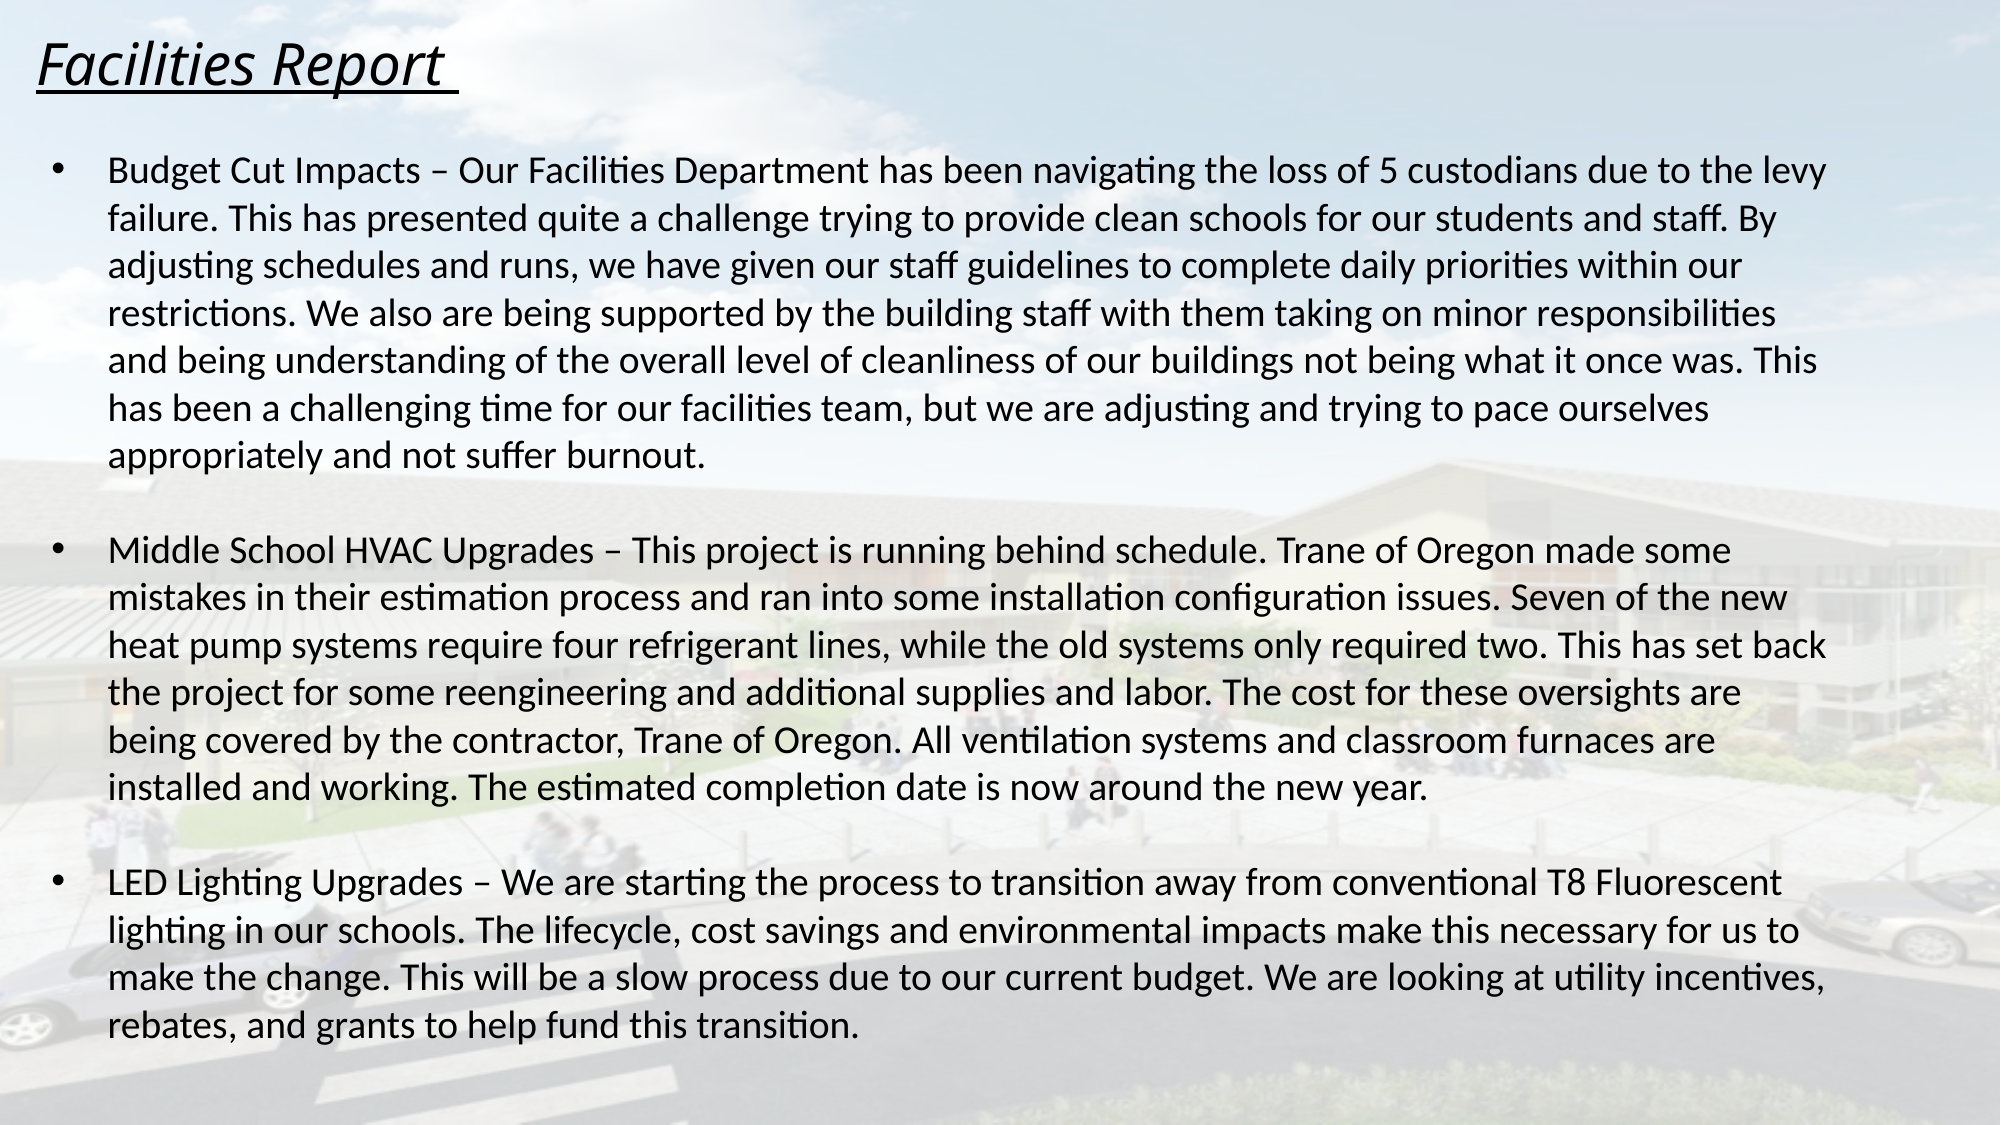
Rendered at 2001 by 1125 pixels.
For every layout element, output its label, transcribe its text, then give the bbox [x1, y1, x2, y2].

text_box Budget Cut Impacts – Our Facilities Department has been navigating the loss of 5 custodians due to the levy failure. This has presented quite a challenge trying to provide clean schools for our students and staff. By adjusting schedules and runs, we have given our staff guidelines to complete daily priorities within our restrictions. We also are being supported by the building staff with them taking on minor responsibilities and being understanding of the overall level of cleanliness of our buildings not being what it once was. This has been a challenging time for our facilities team, but we are adjusting and trying to pace ourselves appropriately and not suffer burnout. Middle School HVAC Upgrades – This project is running behind schedule. Trane of Oregon made some mistakes in their estimation process and ran into some installation configuration issues. Seven of the new heat pump systems require four refrigerant lines, while the old systems only required two. This has set back the project for some reengineering and additional supplies and labor. The cost for these oversights are being covered by the contractor, Trane of Oregon. All ventilation systems and classroom furnaces are installed and working. The estimated completion date is now around the new year. LED Lighting Upgrades – We are starting the process to transition away from conventional T8 Fluorescent lighting in our schools. The lifecycle, cost savings and environmental impacts make this necessary for us to make the change. This will be a slow process due to our current budget. We are looking at utility incentives, rebates, and grants to help fund this transition. [36, 89, 1848, 1125]
title Facilities Report [21, 21, 1747, 112]
